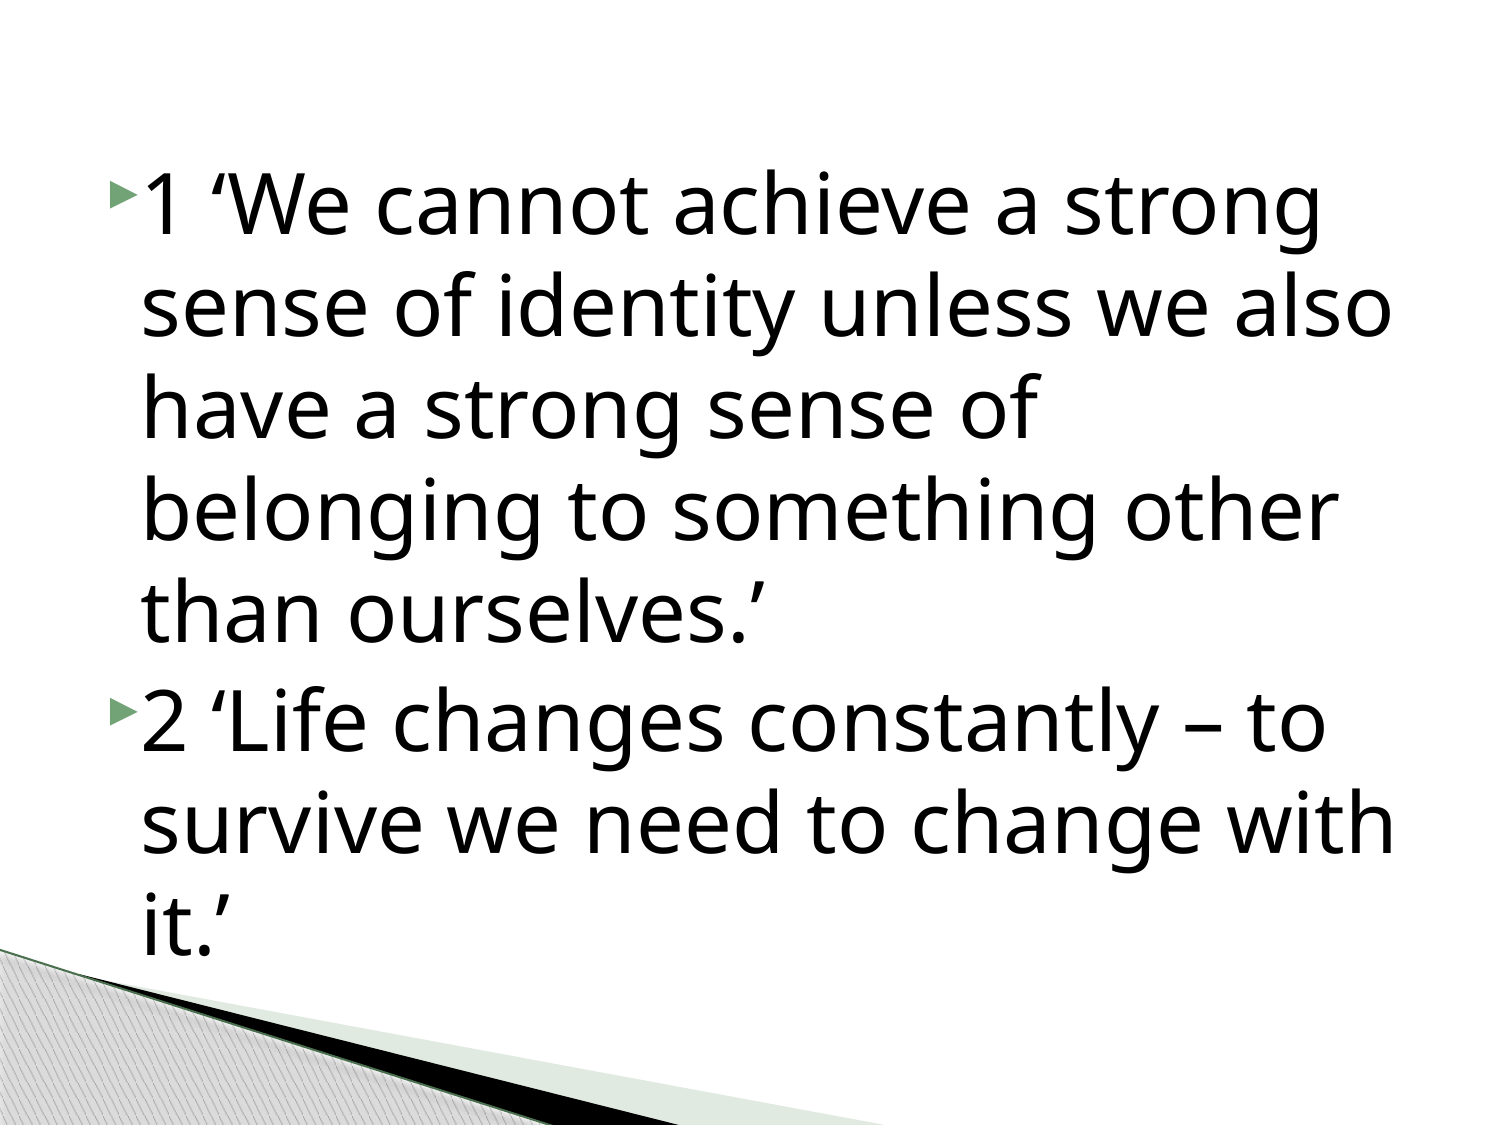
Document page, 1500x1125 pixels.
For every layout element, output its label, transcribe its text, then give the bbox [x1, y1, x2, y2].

list 1 ‘We cannot achieve a strong sense of identity unless we also have a strong sense of belonging to something other than ourselves.’ 2 ‘Life changes constantly – to survive we need to change with it.’ [75, 78, 1425, 986]
